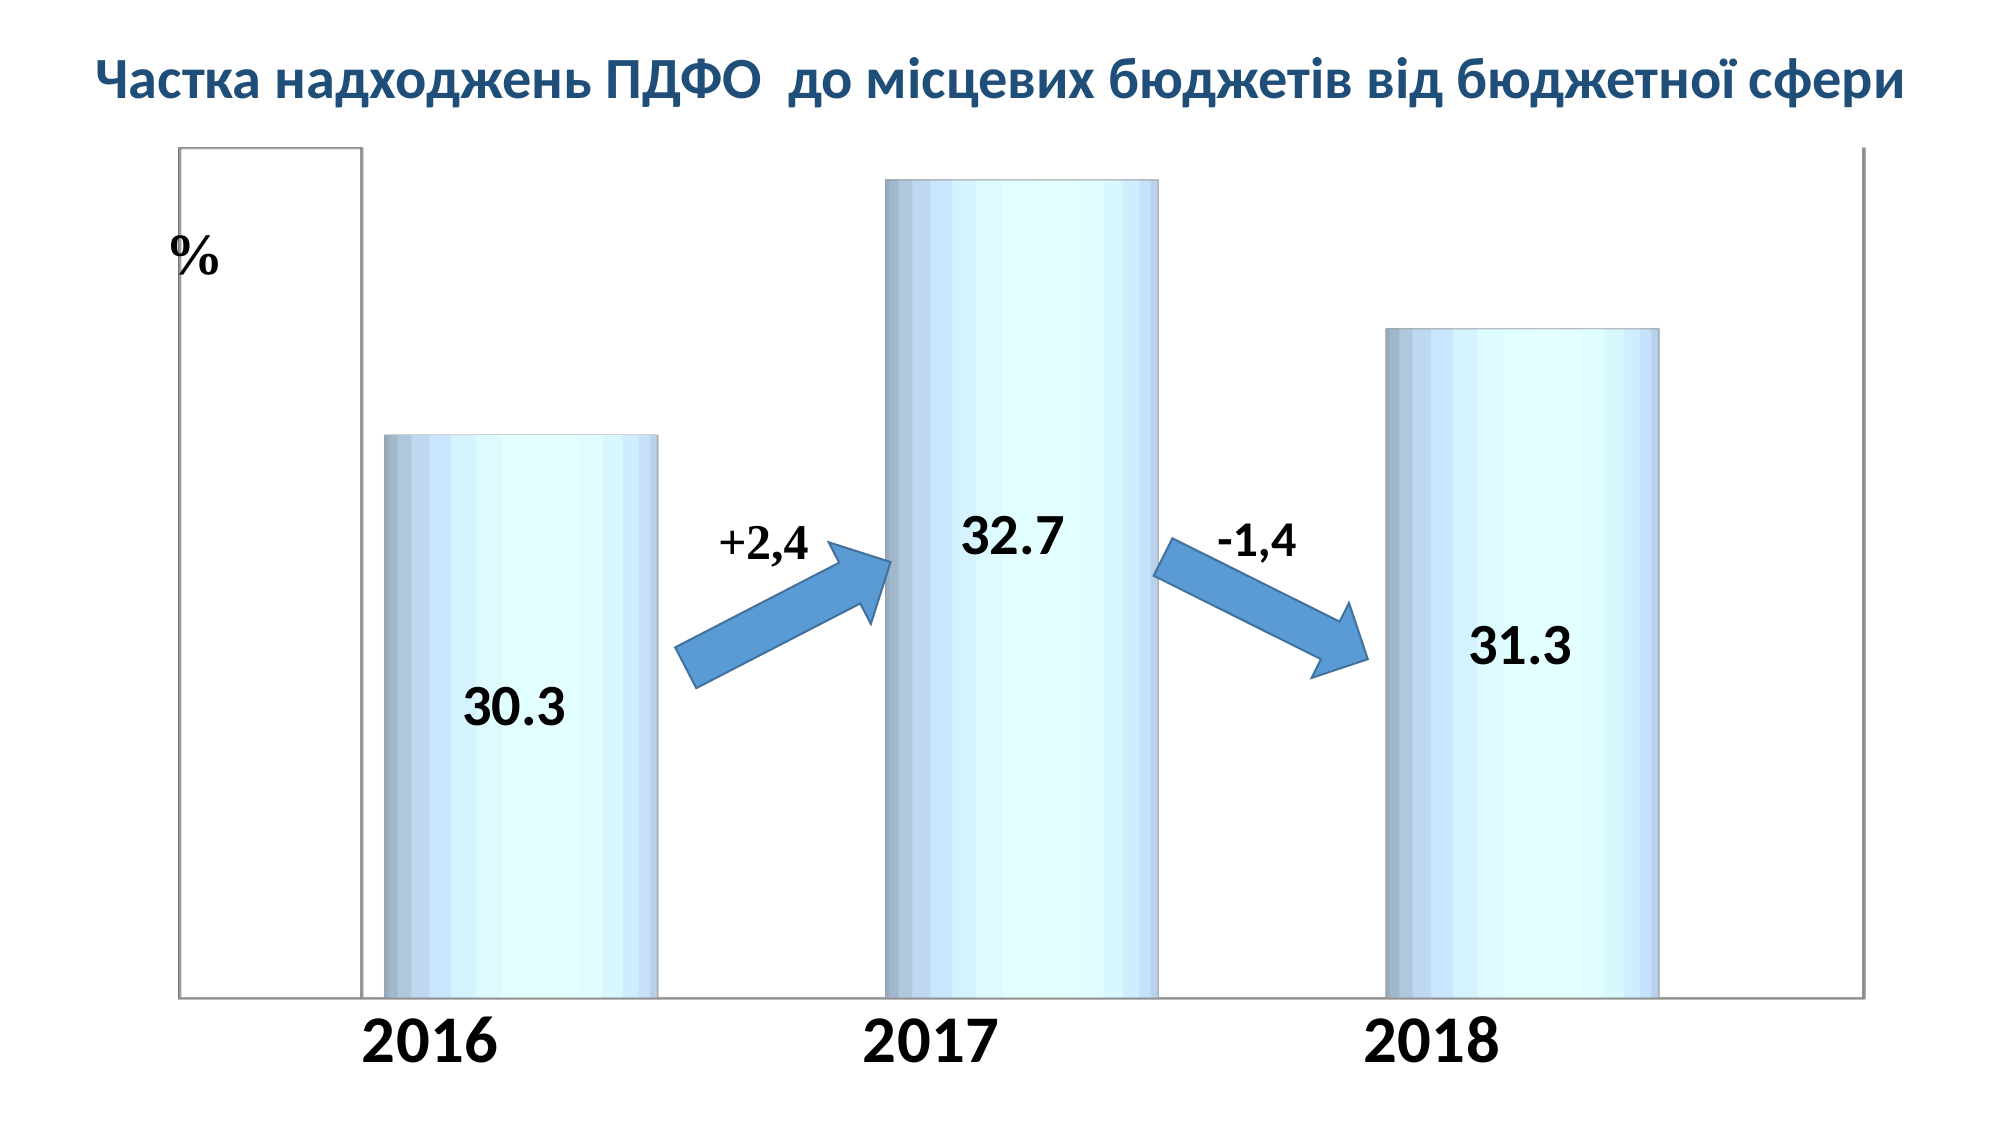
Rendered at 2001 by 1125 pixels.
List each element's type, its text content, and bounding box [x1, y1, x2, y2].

text_box Частка надходжень ПДФО до місцевих бюджетів від бюджетної сфери [42, 32, 1972, 118]
chart [126, 108, 1867, 1105]
